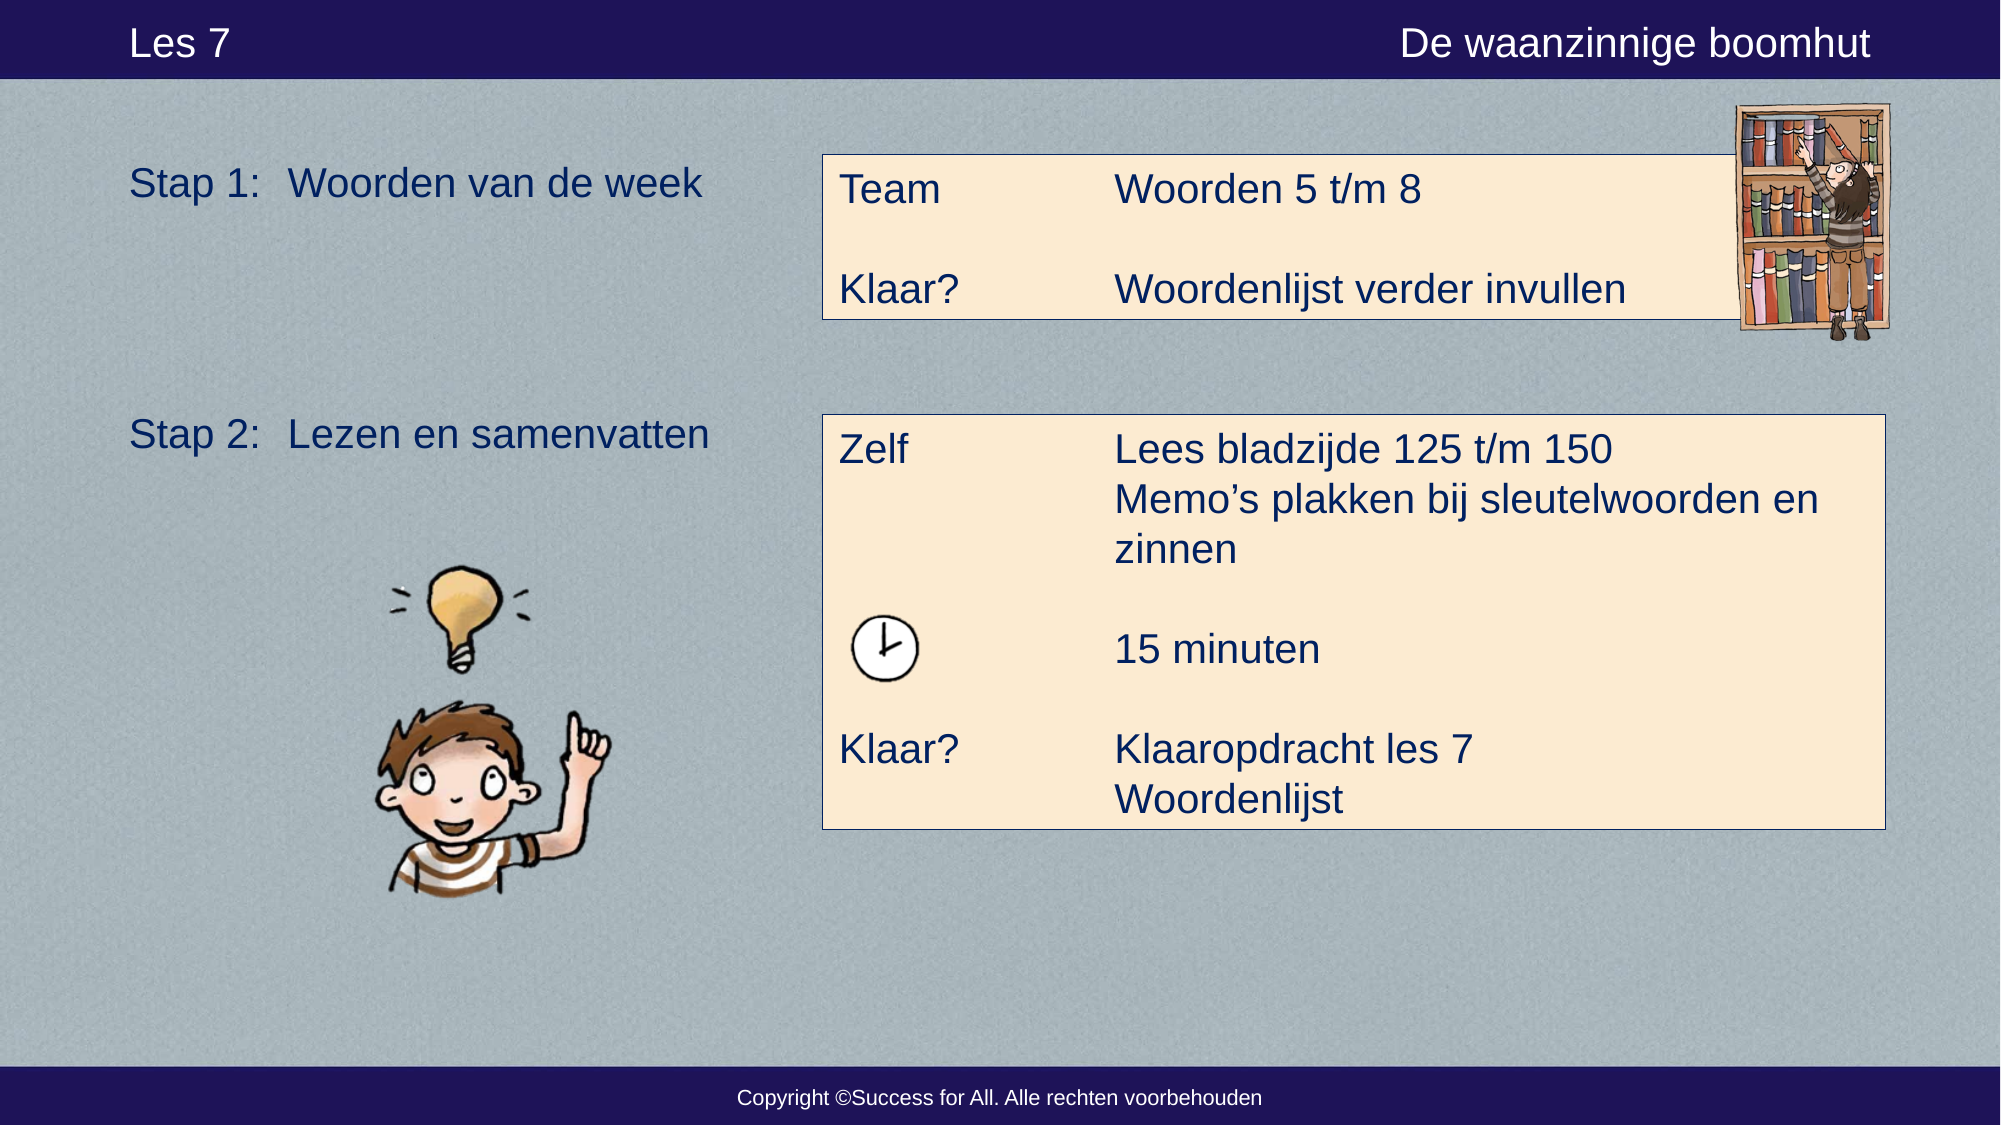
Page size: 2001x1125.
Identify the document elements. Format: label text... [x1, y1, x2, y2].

text_box Stap 1: Woorden van de week Stap 2: Lezen en samenvatten [114, 148, 907, 514]
picture [0, 0, 2001, 1125]
text_box Les 7 [114, 8, 354, 73]
text_box De waanzinnige boomhut [999, 8, 1886, 73]
text_box Team Woorden 5 t/m 8 Klaar? Woordenlijst verder invullen [822, 154, 1719, 320]
text_box Copyright ©Success for All. Alle rechten voorbehouden [0, 1076, 2000, 1125]
text_box Zelf Lees bladzijde 125 t/m 150 Memo’s plakken bij sleutelwoorden en zinnen 15 minuten Klaar? Klaaropdracht les 7 Woordenlijst [822, 414, 1886, 830]
